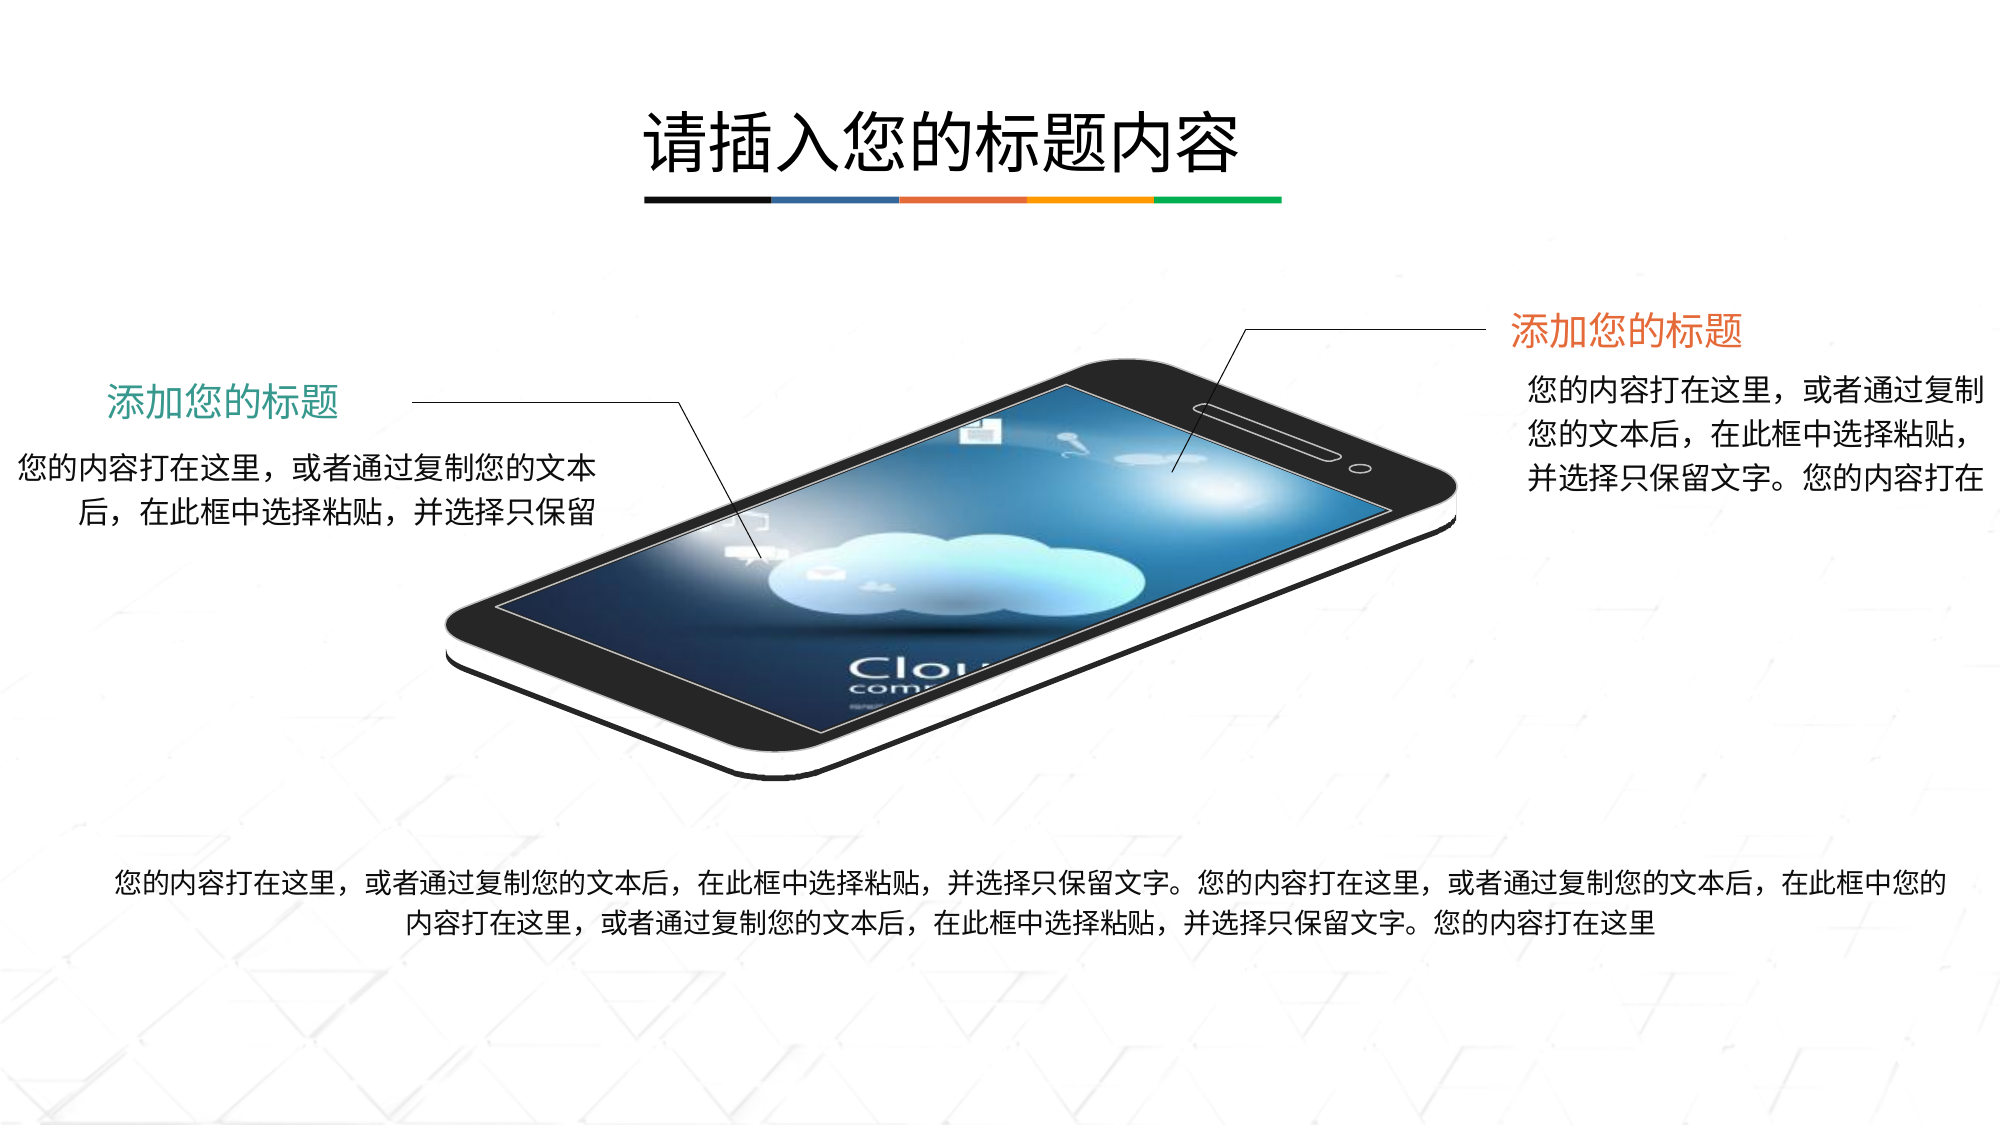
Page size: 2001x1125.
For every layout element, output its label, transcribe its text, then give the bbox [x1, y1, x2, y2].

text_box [1496, 298, 2000, 539]
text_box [412, 402, 762, 559]
text_box 您的内容打在这里，或者通过复制您的文本后，在此框中选择粘贴，并选择只保留文字。您的内容打在这里，或者通过复制您的文本后，在此框中您的内容打在这里，或者通过复制您的文本后，在此框中选择粘贴，并选择只保留文字。您的内容打在这里 [91, 851, 1969, 962]
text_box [438, 356, 1464, 782]
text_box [0, 370, 612, 536]
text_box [1171, 329, 1486, 473]
